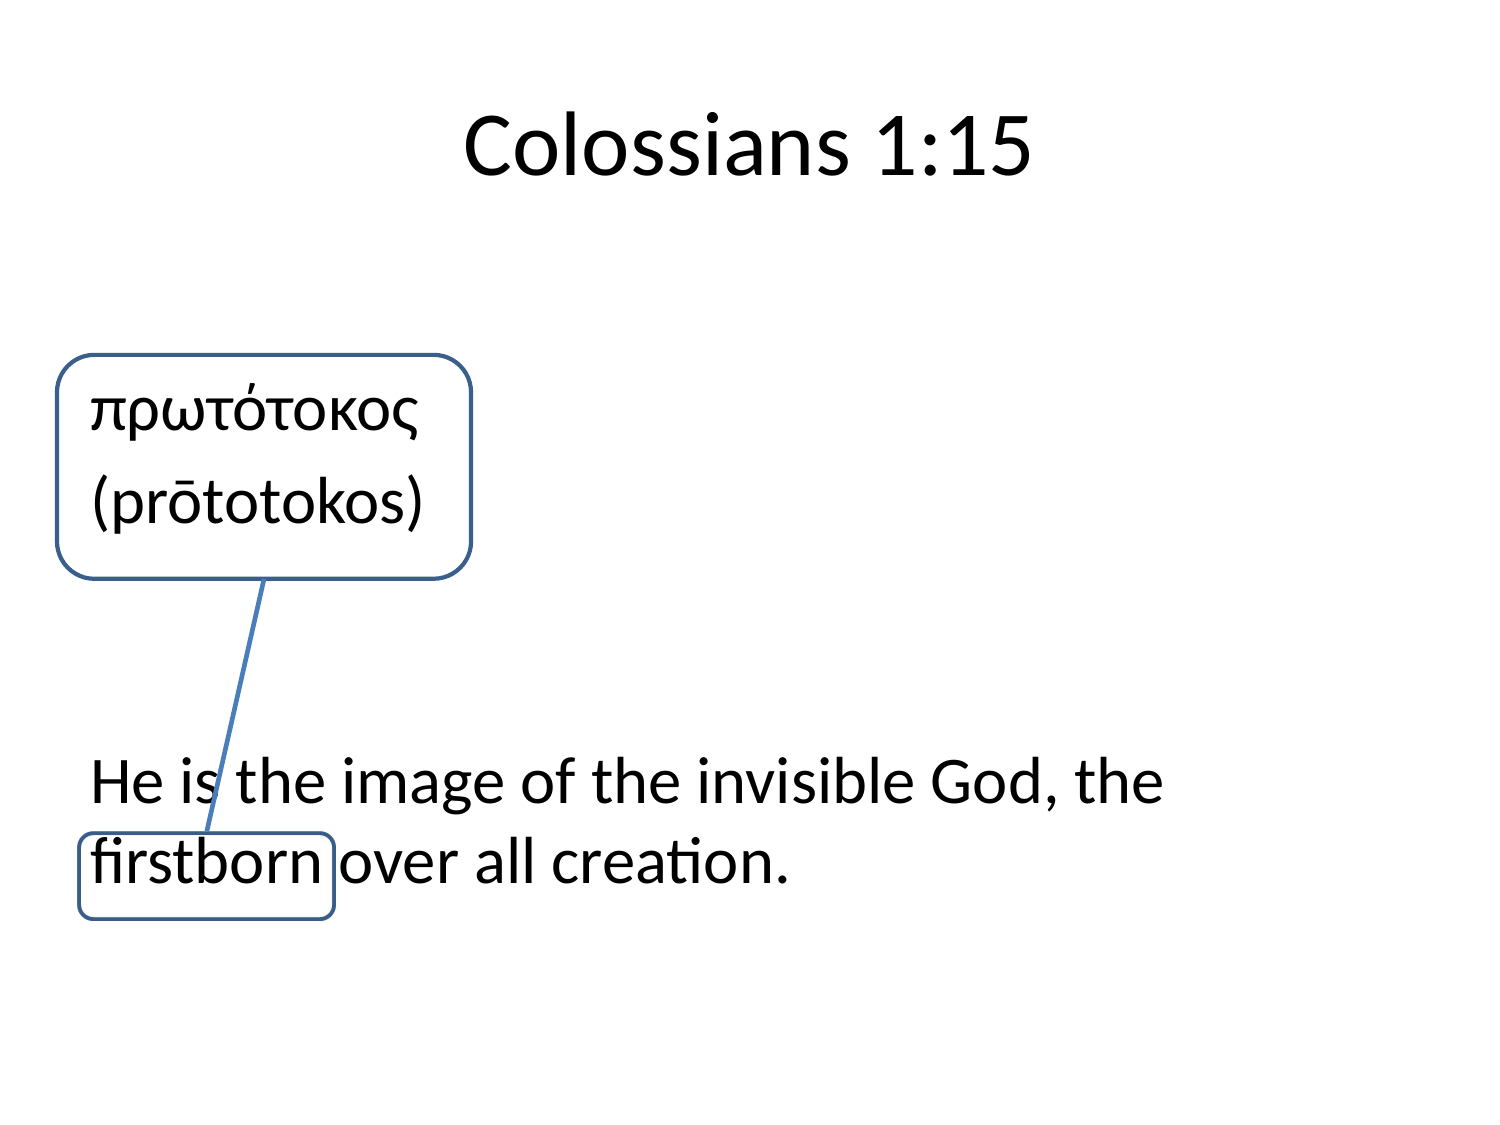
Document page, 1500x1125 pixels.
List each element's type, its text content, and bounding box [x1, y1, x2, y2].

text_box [206, 578, 265, 832]
text_box [54, 352, 474, 581]
picture [77, 830, 337, 921]
title Colossians 1:15 [75, 45, 1425, 233]
list πρωτότοκος (prōtotokos) He is the image of the invisible God, the firstborn over all creation. [75, 262, 1425, 1005]
